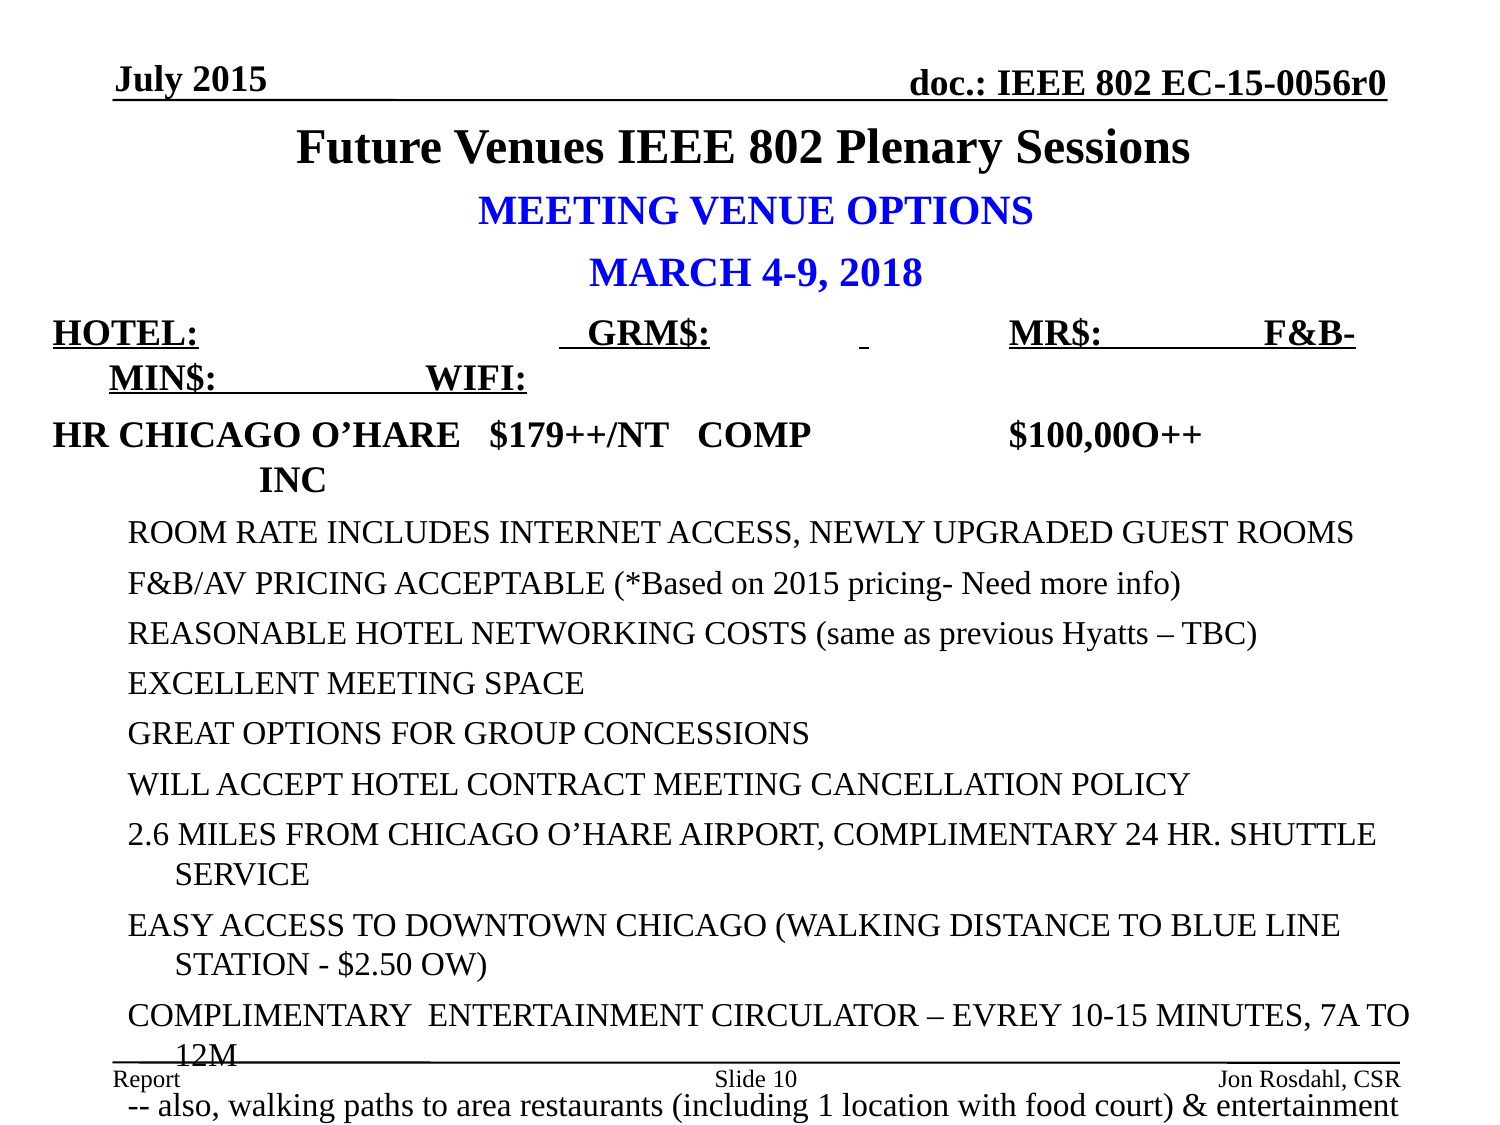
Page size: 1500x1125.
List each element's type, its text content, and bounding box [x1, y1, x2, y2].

footer Jon Rosdahl, CSR [878, 1061, 1402, 1093]
list MEETING VENUE OPTIONS MARCH 4-9, 2018 HOTEL: GRM$: MR$: F&B-MIN$: WIFI: HR CHICAGO O’HARE $179++/NT COMP $100,00O++ INC ROOM RATE INCLUDES INTERNET ACCESS, NEWLY UPGRADED GUEST ROOMS F&B/AV PRICING ACCEPTABLE (*Based on 2015 pricing- Need more info) REASONABLE HOTEL NETWORKING COSTS (same as previous Hyatts – TBC) EXCELLENT MEETING SPACE GREAT OPTIONS FOR GROUP CONCESSIONS WILL ACCEPT HOTEL CONTRACT MEETING CANCELLATION POLICY 2.6 MILES FROM CHICAGO O’HARE AIRPORT, COMPLIMENTARY 24 HR. SHUTTLE SERVICE EASY ACCESS TO DOWNTOWN CHICAGO (WALKING DISTANCE TO BLUE LINE STATION - $2.50 OW) COMPLIMENTARY ENTERTAINMENT CIRCULATOR – EVREY 10-15 MINUTES, 7A TO 12M -- also, walking paths to area restaurants (including 1 location with food court) & entertainment [37, 174, 1476, 1063]
title Future Venues IEEE 802 Plenary Sessions [112, 112, 1388, 174]
slide_number Slide 10 [712, 1061, 800, 1123]
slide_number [114, 54, 423, 100]
